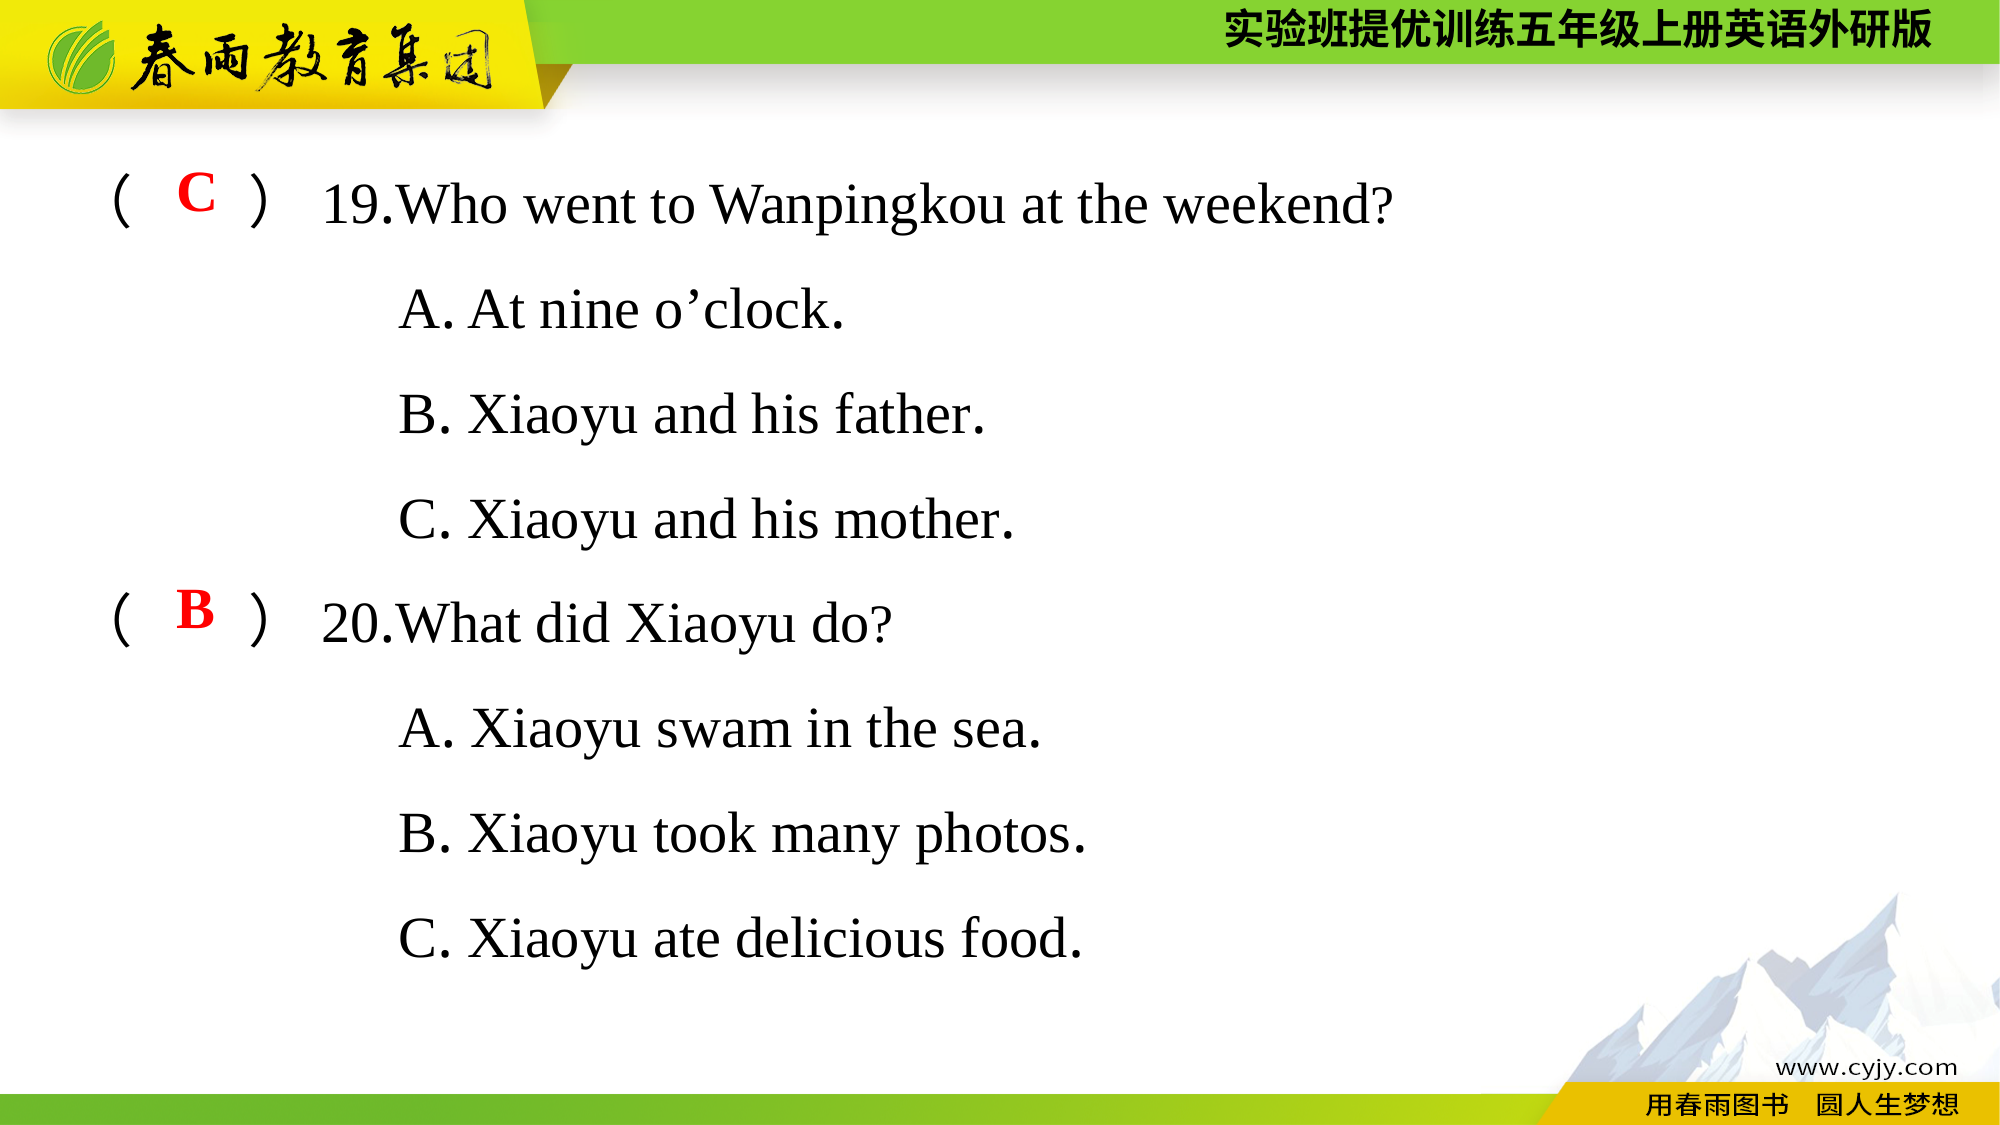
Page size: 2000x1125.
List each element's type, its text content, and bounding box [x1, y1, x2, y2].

text_box C [161, 145, 234, 231]
list （ ）19.Who went to Wanpingkou at the weekend? A. At nine o’clock. B. Xiaoyu and his father. C. Xiaoyu and his mother. （ ）20.What did Xiaoyu do? A. Xiaoyu swam in the sea. B. Xiaoyu took many photos. C. Xiaoyu ate delicious food. [59, 122, 1944, 973]
picture [0, 0, 2000, 1125]
text_box B [161, 562, 231, 648]
